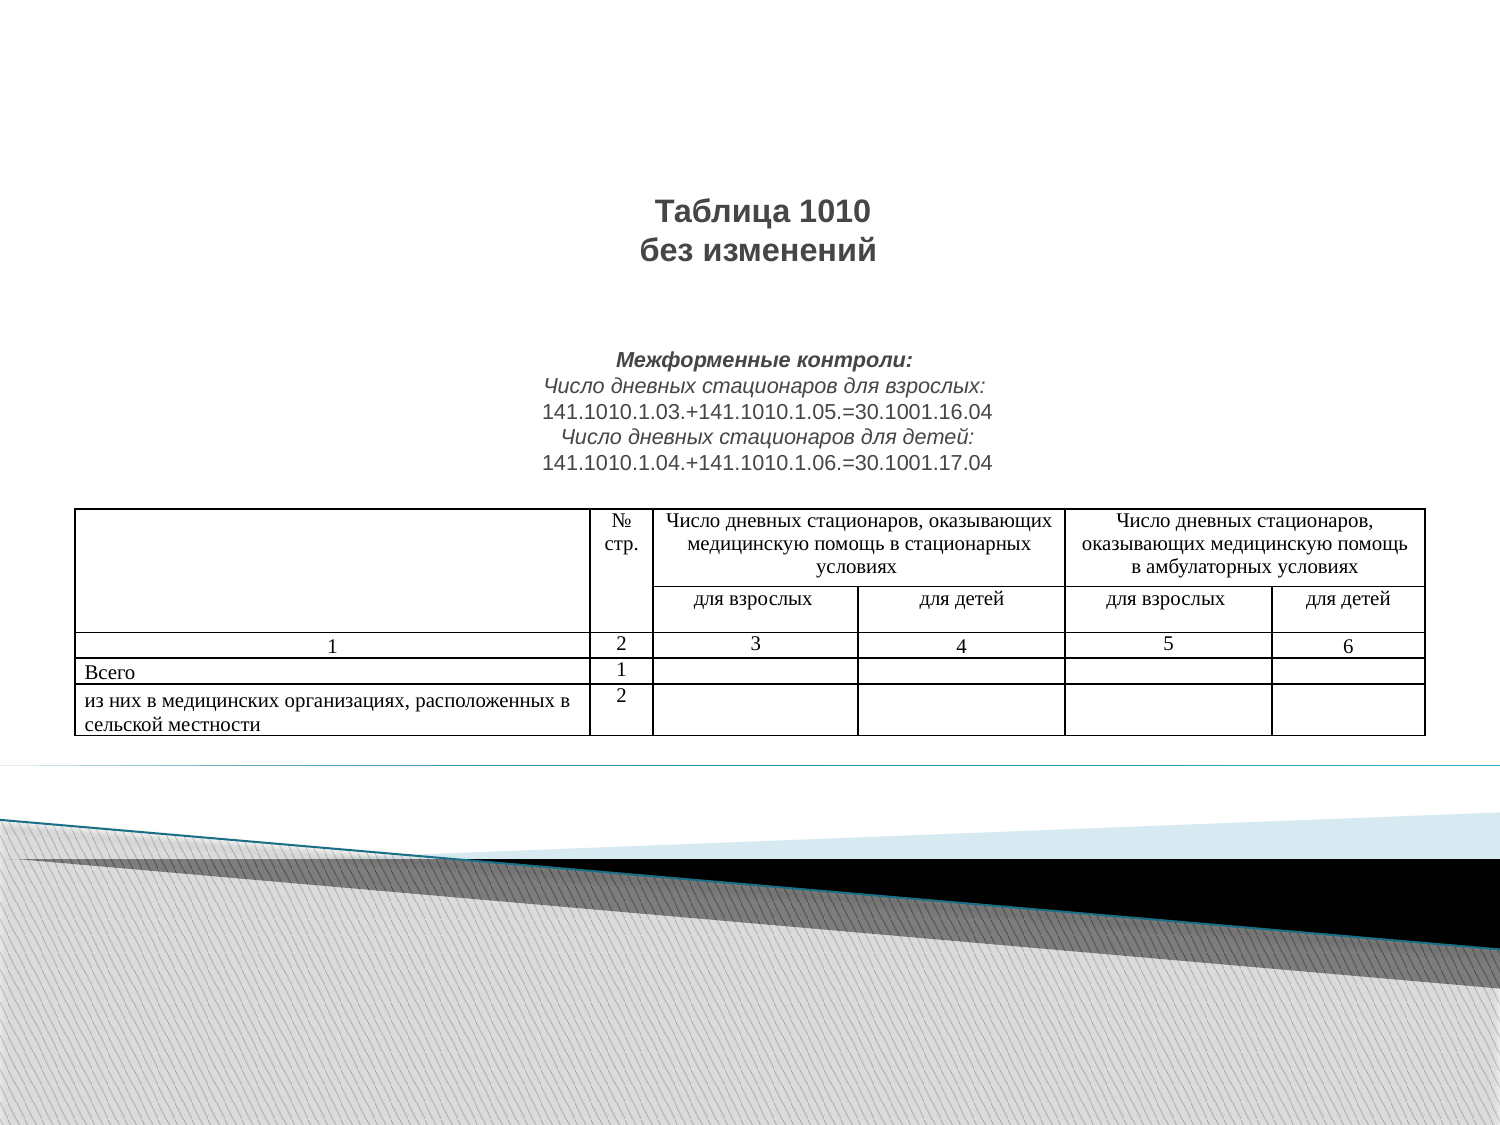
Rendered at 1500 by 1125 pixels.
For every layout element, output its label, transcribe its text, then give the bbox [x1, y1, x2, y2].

table_cell из них в медицинских организациях, расположенных в сельской местности [76, 685, 589, 735]
table_cell для взрослых [654, 587, 857, 632]
table_cell [654, 659, 857, 683]
table_header Число дневных стационаров, оказывающих медицинскую помощь в амбулаторных условиях [1066, 510, 1424, 586]
table_cell 6 [1273, 633, 1424, 657]
title Таблица 1010 без изменений Межформенные контроли: Число дневных стационаров для взрослых: 141.1010.1.03.+141.1010.1.05.=30.1001.16.04 Число дневных стационаров для детей: 141.1010.1.04.+141.1010.1.06.=30.1001.17.04 [112, 101, 1424, 508]
picture [5, 859, 1500, 989]
table_cell 2 [591, 685, 652, 735]
table_cell [1066, 685, 1271, 735]
table_cell 2 [591, 633, 652, 657]
table_header [76, 510, 589, 632]
table_cell [859, 659, 1064, 683]
table_cell для взрослых [1066, 587, 1271, 632]
table_cell [654, 685, 857, 735]
table_cell [1273, 659, 1424, 683]
table_cell 1 [591, 659, 652, 683]
table_cell [1066, 659, 1271, 683]
table_header № стр. [591, 510, 652, 632]
table_cell [859, 685, 1064, 735]
table_cell 3 [654, 633, 857, 657]
table_cell [1273, 685, 1424, 735]
table_cell для детей [859, 587, 1064, 632]
table_header Число дневных стационаров, оказывающих медицинскую помощь в стационарных условиях [654, 510, 1064, 586]
table_cell Всего [76, 659, 589, 683]
table_cell 5 [1066, 633, 1271, 657]
table_cell для детей [1273, 587, 1424, 632]
table_cell 4 [859, 633, 1064, 657]
table_cell 1 [76, 633, 589, 657]
